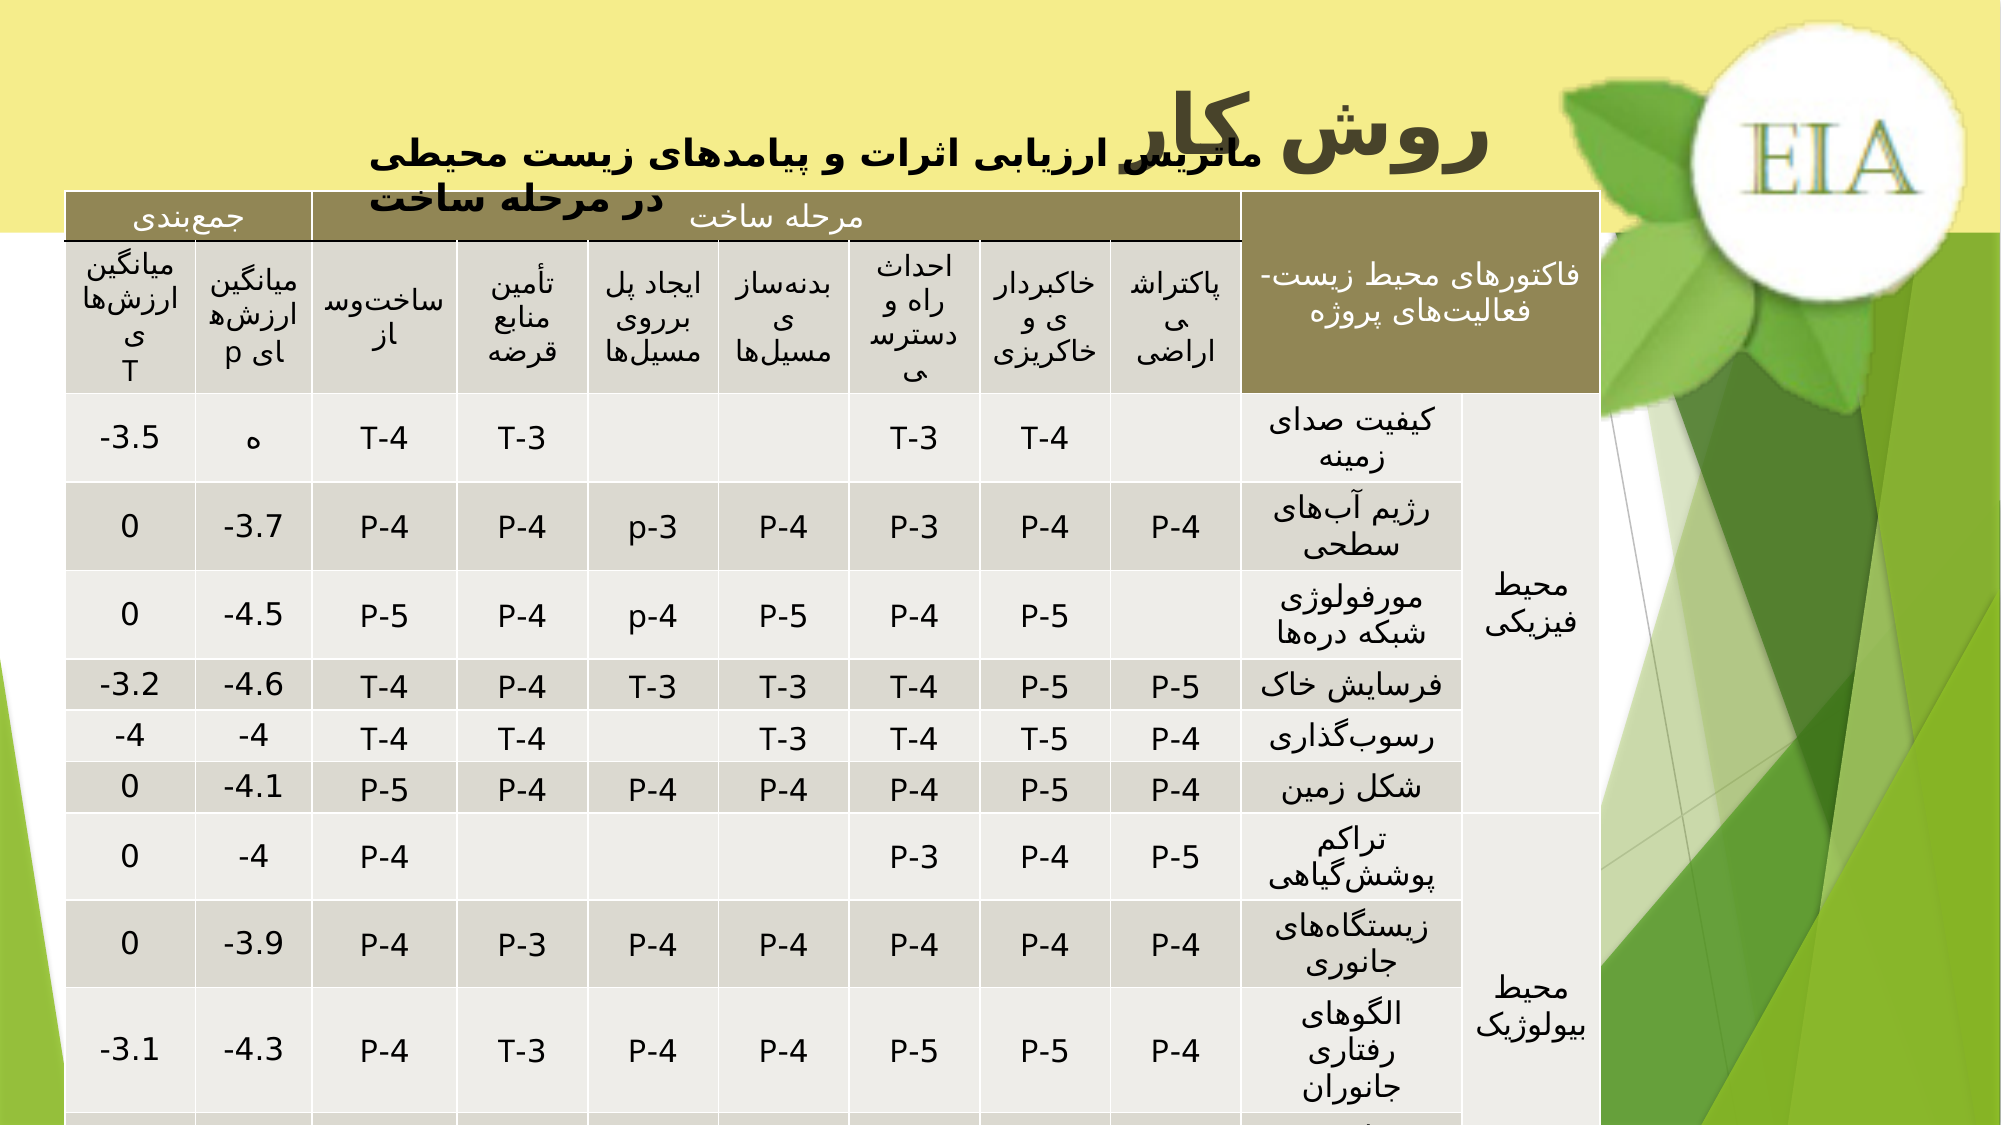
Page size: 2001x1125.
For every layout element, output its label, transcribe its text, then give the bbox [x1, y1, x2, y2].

table_cell الگوهای رفتاری جانوران [1242, 988, 1461, 1112]
table_cell 4-T [313, 394, 456, 481]
table_cell 5-P [313, 571, 456, 658]
table_cell 5-P [850, 988, 979, 1112]
table_cell میانگین ارزش‌های T [66, 242, 195, 393]
picture [1522, 15, 1982, 450]
table_cell 3.1- [66, 988, 195, 1112]
table_cell 3-T [458, 988, 587, 1112]
table_cell 3-T [589, 660, 718, 709]
table_cell 5-P [981, 571, 1110, 658]
table_cell 5-T [981, 711, 1110, 761]
table_cell 4-T [850, 711, 979, 761]
table_cell [719, 394, 848, 481]
table_header فاکتورهای محیط زیست-فعالیت‌های پروژه [1242, 192, 1599, 393]
table_cell 4-P [719, 762, 848, 812]
table_header جمع‌بندی [66, 192, 311, 240]
table_cell [1111, 571, 1240, 658]
table_cell 4-P [458, 571, 587, 658]
table_cell 4.5- [196, 571, 311, 658]
table_cell 4-P [1111, 483, 1240, 570]
table_cell 4-P [850, 571, 979, 658]
table_cell 3.7- [196, 483, 311, 570]
table_cell 4-P [1111, 988, 1240, 1112]
table_cell [458, 814, 587, 899]
table_cell 3-p [589, 483, 718, 570]
table_cell [1111, 394, 1240, 481]
table_cell کیفیت صدای زمینه [1242, 394, 1461, 481]
table_cell 0 [66, 762, 195, 812]
table_cell محیط بیولوژیک [1463, 814, 1599, 1125]
table_cell 4-P [719, 1113, 848, 1125]
table_cell 4-P [589, 762, 718, 812]
table_cell 4-P [1111, 1113, 1240, 1125]
table_cell 5-P [719, 571, 848, 658]
table_cell 4-P [458, 762, 587, 812]
table_cell [719, 814, 848, 899]
table_cell بدنه‌سازی مسیل‌ها [719, 242, 848, 393]
table_cell 4-P [589, 901, 718, 987]
table_cell احداث راه و دسترسی [850, 242, 979, 393]
table_cell تراکم پوشش‌گیاهی [1242, 814, 1461, 899]
table_cell ساخت‌وساز [313, 242, 456, 393]
table_cell 0 [66, 571, 195, 658]
table_cell مورفولوژی شبکه دره‌ها [1242, 571, 1461, 658]
table_cell 3-T [458, 394, 587, 481]
table_cell مهاجرت جانوران [1242, 1113, 1461, 1125]
table_cell 4- [196, 711, 311, 761]
table_cell میانگین ارزش‌های p [196, 242, 311, 393]
table_cell 3-T [719, 660, 848, 709]
table_cell 3-P [458, 901, 587, 987]
table_cell ه [196, 394, 311, 481]
table_cell 4-p [589, 571, 718, 658]
table_cell [589, 394, 718, 481]
table_cell 4-T [981, 394, 1110, 481]
table_cell 4-P [719, 901, 848, 987]
table_cell 4-P [1111, 762, 1240, 812]
table_cell 4.3- [196, 988, 311, 1112]
table_cell 5-P [981, 762, 1110, 812]
text_box روش کار [175, 63, 1509, 179]
table_cell 0 [66, 483, 195, 570]
table_cell ایجاد پل برروی مسیل‌ها [589, 242, 718, 393]
table_cell 4-P [1111, 711, 1240, 761]
table_cell 4.6- [196, 660, 311, 709]
table_cell 4- [196, 814, 311, 899]
table_cell 4-P [313, 901, 456, 987]
table_cell 3.9- [196, 901, 311, 987]
table_cell 4-P [981, 483, 1110, 570]
table_cell خاکبرداری و خاکریزی [981, 242, 1110, 393]
table_cell 5-P [981, 988, 1110, 1112]
table_cell 4-P [1111, 901, 1240, 987]
table_cell زیستگاه‌های جانوری [1242, 901, 1461, 987]
table_cell 4-P [589, 988, 718, 1112]
table_cell 4-P [313, 1113, 456, 1125]
table_cell 4-P [313, 814, 456, 899]
table_cell 4.1- [196, 762, 311, 812]
table_cell 3.5- [66, 394, 195, 481]
table_cell 4-P [850, 762, 979, 812]
table_cell 3-T [850, 394, 979, 481]
table_cell 4-P [981, 1113, 1110, 1125]
table_cell 0 [66, 901, 195, 987]
table_cell شکل زمین [1242, 762, 1461, 812]
table_cell محیط فیزیکی [1463, 394, 1599, 812]
table_cell 4-T [313, 660, 456, 709]
table_cell 4-T [850, 660, 979, 709]
table_cell 3.2- [66, 660, 195, 709]
text_box ماتریس ارزیابی اثرات و پیامدهای زیست محیطی در مرحله ساخت [353, 121, 1330, 227]
table_cell 4-P [719, 483, 848, 570]
table_cell 4-P [719, 988, 848, 1112]
table_cell 4-P [589, 1113, 718, 1125]
table_cell 4- [66, 711, 195, 761]
table_cell [589, 711, 718, 761]
table_cell [589, 814, 718, 899]
table_cell 3-P [850, 814, 979, 899]
table_cell 3-T [719, 711, 848, 761]
table_cell 4-P [313, 988, 456, 1112]
table_cell 0 [66, 814, 195, 899]
table_cell 5-P [1111, 660, 1240, 709]
table_cell پاکتراشی اراضی [1111, 242, 1240, 393]
table_cell 0 [66, 1113, 195, 1125]
table_cell 4-T [458, 711, 587, 761]
table_cell رژیم آب‌های سطحی [1242, 483, 1461, 570]
table_cell 3.9- [196, 1113, 311, 1125]
table_cell فرسایش خاک [1242, 660, 1461, 709]
table_header مرحله ساخت [313, 192, 1240, 240]
table_cell 4-P [458, 660, 587, 709]
table_cell 4-P [850, 901, 979, 987]
table_cell 4-P [981, 814, 1110, 899]
table_cell 5-P [981, 660, 1110, 709]
table_cell 5-P [1111, 814, 1240, 899]
table_cell 3-P [850, 483, 979, 570]
table_cell 4-P [313, 483, 456, 570]
table_cell 3-P [458, 1113, 587, 1125]
table_cell 4-P [981, 901, 1110, 987]
table_cell 4-P [850, 1113, 979, 1125]
table_cell رسوب‌گذاری [1242, 711, 1461, 761]
table_cell تأمین منابع قرضه [458, 242, 587, 393]
table_cell 5-P [313, 762, 456, 812]
table_cell 4-P [458, 483, 587, 570]
table_cell 4-T [313, 711, 456, 761]
